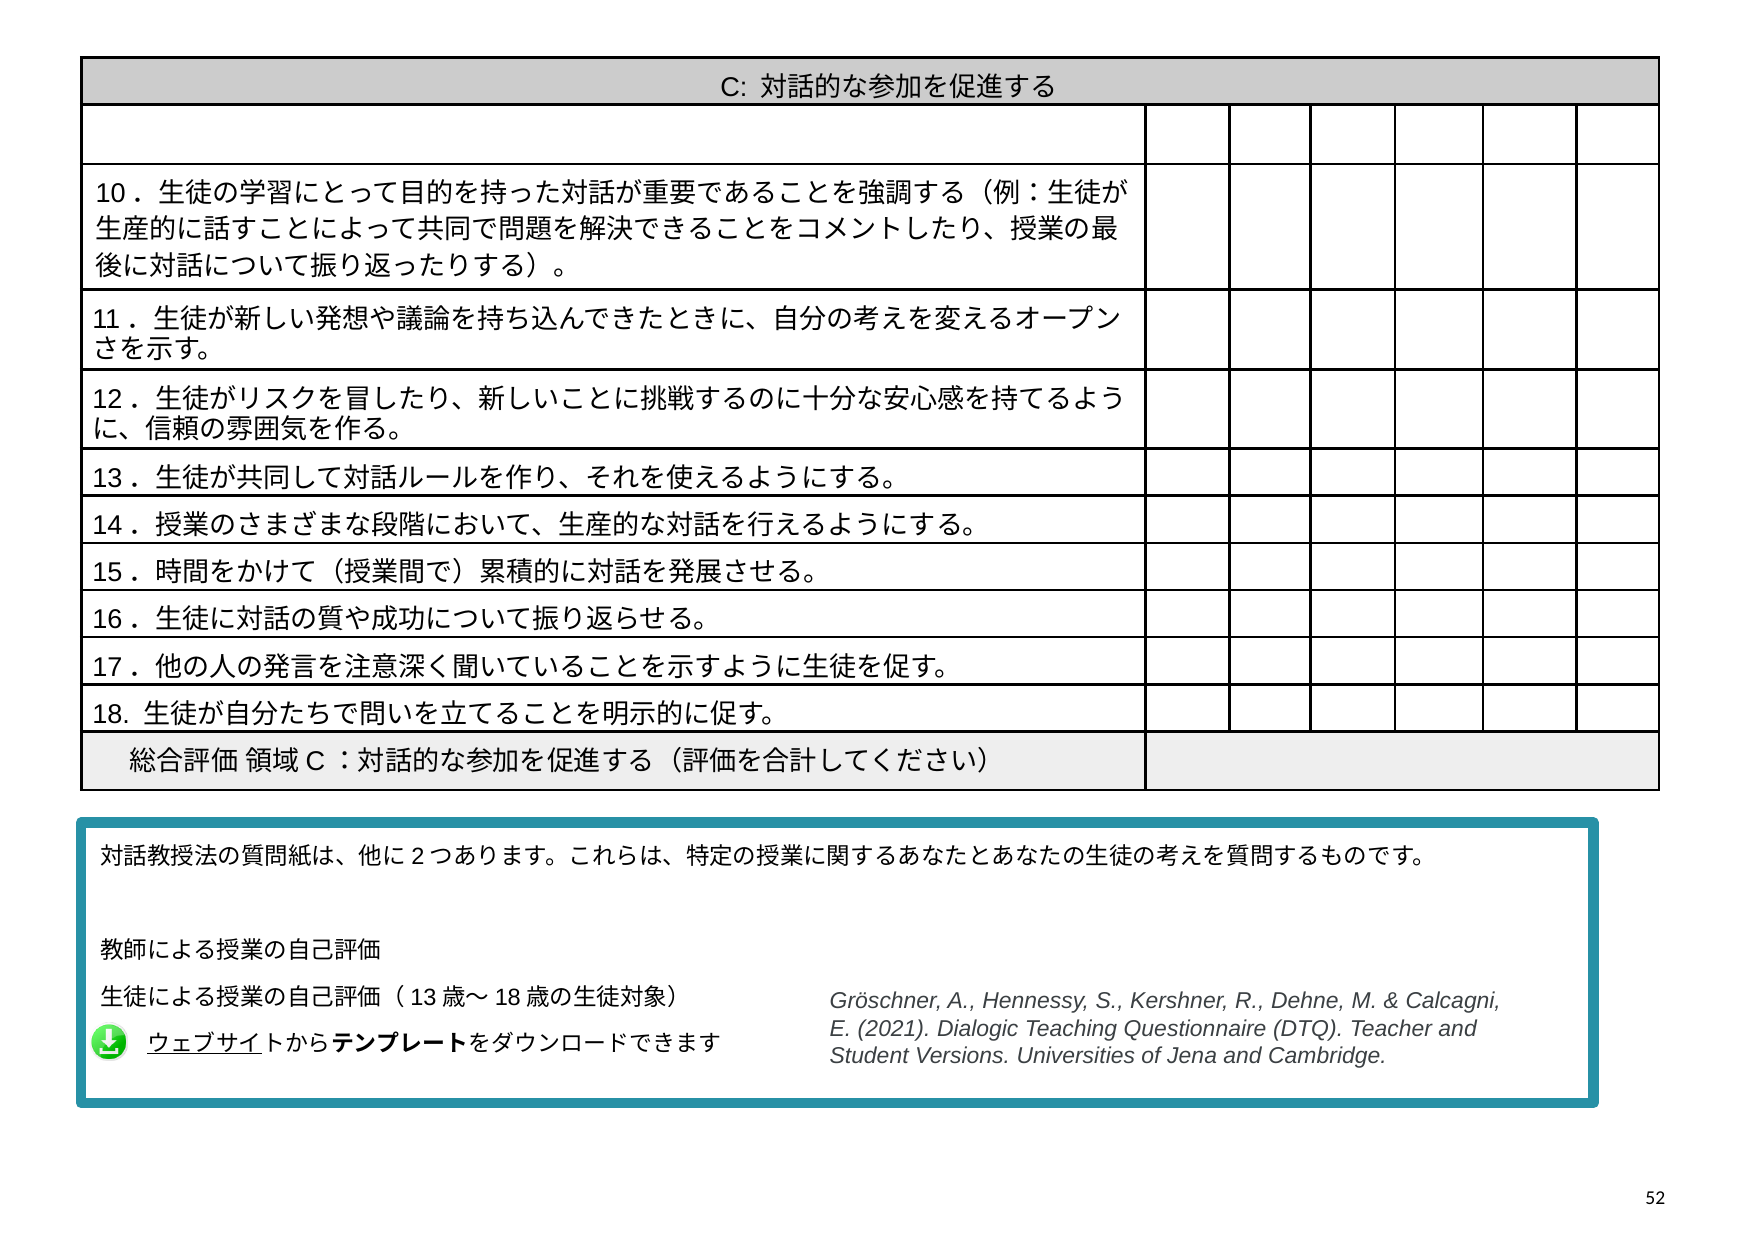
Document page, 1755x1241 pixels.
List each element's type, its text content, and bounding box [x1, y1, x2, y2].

text_box 対話教授法の質問紙は、他に2つあります。これらは、特定の授業に関するあなたとあなたの生徒の考えを質問するものです。 教師による授業の自己評価 生徒による授業の自己評価（13歳～18歳の生徒対象） ウェブサイトからテンプレートをダウンロードできます [81, 822, 1594, 1104]
table_cell [1312, 450, 1394, 494]
table_cell 12．生徒がリスクを冒したり、新しいことに挑戦するのに十分な安心感を持てるように、信頼の雰囲気を作る。 [83, 371, 1144, 447]
table_cell [83, 106, 1144, 163]
table_cell 15．時間をかけて（授業間で）累積的に対話を発展させる。 [83, 544, 1144, 589]
table_cell [1578, 686, 1658, 730]
table_cell [1147, 291, 1228, 368]
table_cell [1147, 106, 1228, 163]
table_cell [1578, 106, 1658, 163]
text_box [89, 1022, 128, 1061]
table_cell [1484, 497, 1575, 542]
table_cell [1231, 591, 1309, 636]
table_cell 18. 生徒が自分たちで問いを立てることを明示的に促す。 [83, 686, 1144, 730]
table_cell [1147, 638, 1228, 683]
table_cell [1396, 591, 1482, 636]
table_cell [1147, 371, 1228, 447]
table_cell [1484, 106, 1575, 163]
text_box Gröschner, A., Hennessy, S., Kershner, R., Dehne, M. & Calcagni, E. (2021). Dialogic Teaching Questionnaire (DTQ). Teacher and Student Versions. Universities of Jena and Cambridge. [814, 978, 1540, 1103]
table_cell [1147, 544, 1228, 589]
table_cell [1312, 544, 1394, 589]
table_cell [1578, 165, 1658, 288]
table_cell [1231, 686, 1309, 730]
table_cell [1396, 638, 1482, 683]
table_cell [1484, 591, 1575, 636]
table_cell [1312, 686, 1394, 730]
table_cell [1231, 638, 1309, 683]
table_cell [1484, 291, 1575, 368]
table_cell [1396, 291, 1482, 368]
table_cell 総合評価 領域C：対話的な参加を促進する（評価を合計してください） [83, 733, 1144, 789]
table_cell [1578, 591, 1658, 636]
table_cell [1312, 106, 1394, 163]
table_cell [1484, 450, 1575, 494]
table_cell [1231, 544, 1309, 589]
table_cell 14．授業のさまざまな段階において、生産的な対話を行えるようにする。 [83, 497, 1144, 542]
table_cell 11．生徒が新しい発想や議論を持ち込んできたときに、自分の考えを変えるオープンさを示す。 [83, 291, 1144, 368]
table_cell [1396, 450, 1482, 494]
table_cell [1312, 165, 1394, 288]
table_cell [1484, 371, 1575, 447]
table_cell [1312, 638, 1394, 683]
table_cell [1578, 544, 1658, 589]
table_cell [1578, 450, 1658, 494]
table_cell [1396, 106, 1482, 163]
table_cell [1578, 638, 1658, 683]
table_cell [1231, 291, 1309, 368]
table_header C: 対話的な参加を促進する [83, 59, 1658, 103]
table_cell [1484, 638, 1575, 683]
table_cell [1312, 291, 1394, 368]
table_cell [1484, 165, 1575, 288]
table_cell [1147, 591, 1228, 636]
table_cell [1231, 371, 1309, 447]
table_cell [1231, 450, 1309, 494]
table_cell [1396, 544, 1482, 589]
table_cell [1147, 497, 1228, 542]
table_cell [1484, 686, 1575, 730]
table_cell [1231, 165, 1309, 288]
table_cell 13．生徒が共同して対話ルールを作り、それを使えるようにする。 [83, 450, 1144, 494]
table_cell [1147, 165, 1228, 288]
table_cell [1578, 371, 1658, 447]
table_cell [1312, 591, 1394, 636]
table_cell [1396, 371, 1482, 447]
table_cell [1578, 291, 1658, 368]
table_cell [1231, 497, 1309, 542]
table_cell [1578, 497, 1658, 542]
table_cell [1312, 497, 1394, 542]
table_cell [1147, 733, 1658, 789]
table_cell [1231, 106, 1309, 163]
text_box 52 [1639, 1183, 1676, 1209]
table_cell [1396, 497, 1482, 542]
table_cell 16．生徒に対話の質や成功について振り返らせる。 [83, 591, 1144, 636]
table_cell [1484, 544, 1575, 589]
table_cell [1312, 371, 1394, 447]
table_cell 10．生徒の学習にとって目的を持った対話が重要であることを強調する（例：生徒が生産的に話すことによって共同で問題を解決できることをコメントしたり、授業の最後に対話について振り返ったりする）。 [83, 165, 1144, 288]
table_cell [1147, 686, 1228, 730]
table_cell [1147, 450, 1228, 494]
table_cell 17．他の人の発言を注意深く聞いていることを示すように生徒を促す。 [83, 638, 1144, 683]
table_cell [1396, 686, 1482, 730]
table_cell [1396, 165, 1482, 288]
